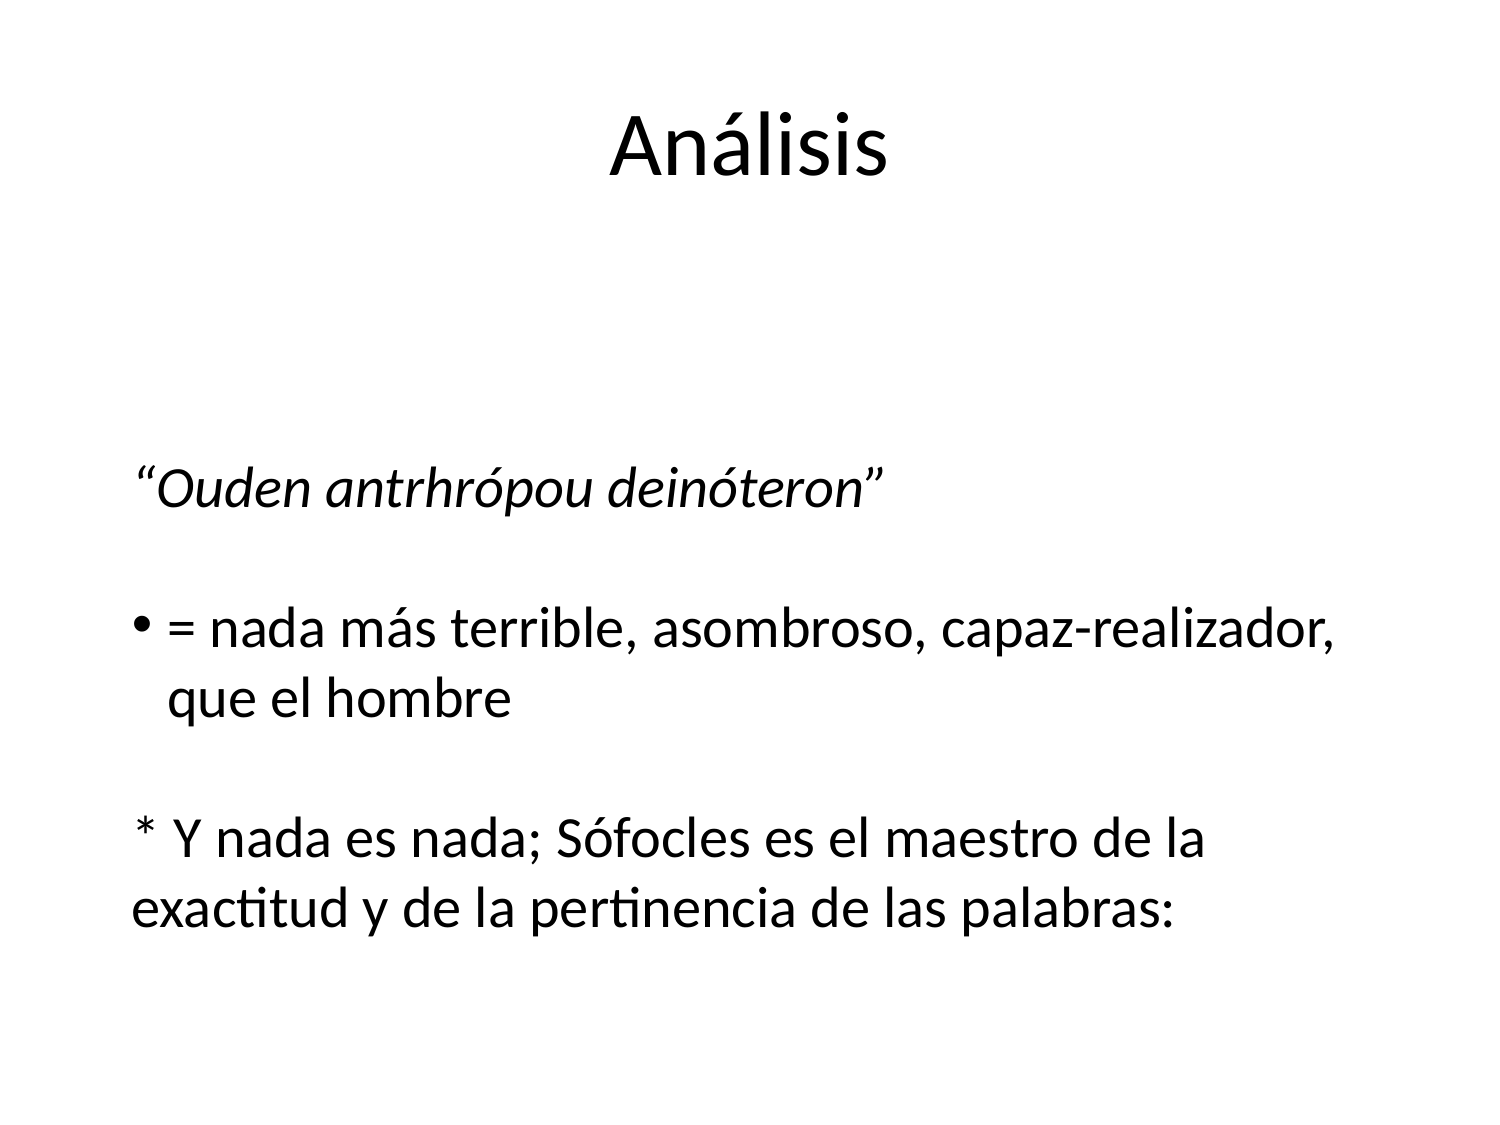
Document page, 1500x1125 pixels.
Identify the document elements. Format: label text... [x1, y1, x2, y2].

text_box “Ouden antrhrópou deinóteron” = nada más terrible, asombroso, capaz-realizador, que el hombre * Y nada es nada; Sófocles es el maestro de la exactitud y de la pertinencia de las palabras: [117, 441, 1418, 946]
title Análisis [74, 44, 1426, 233]
